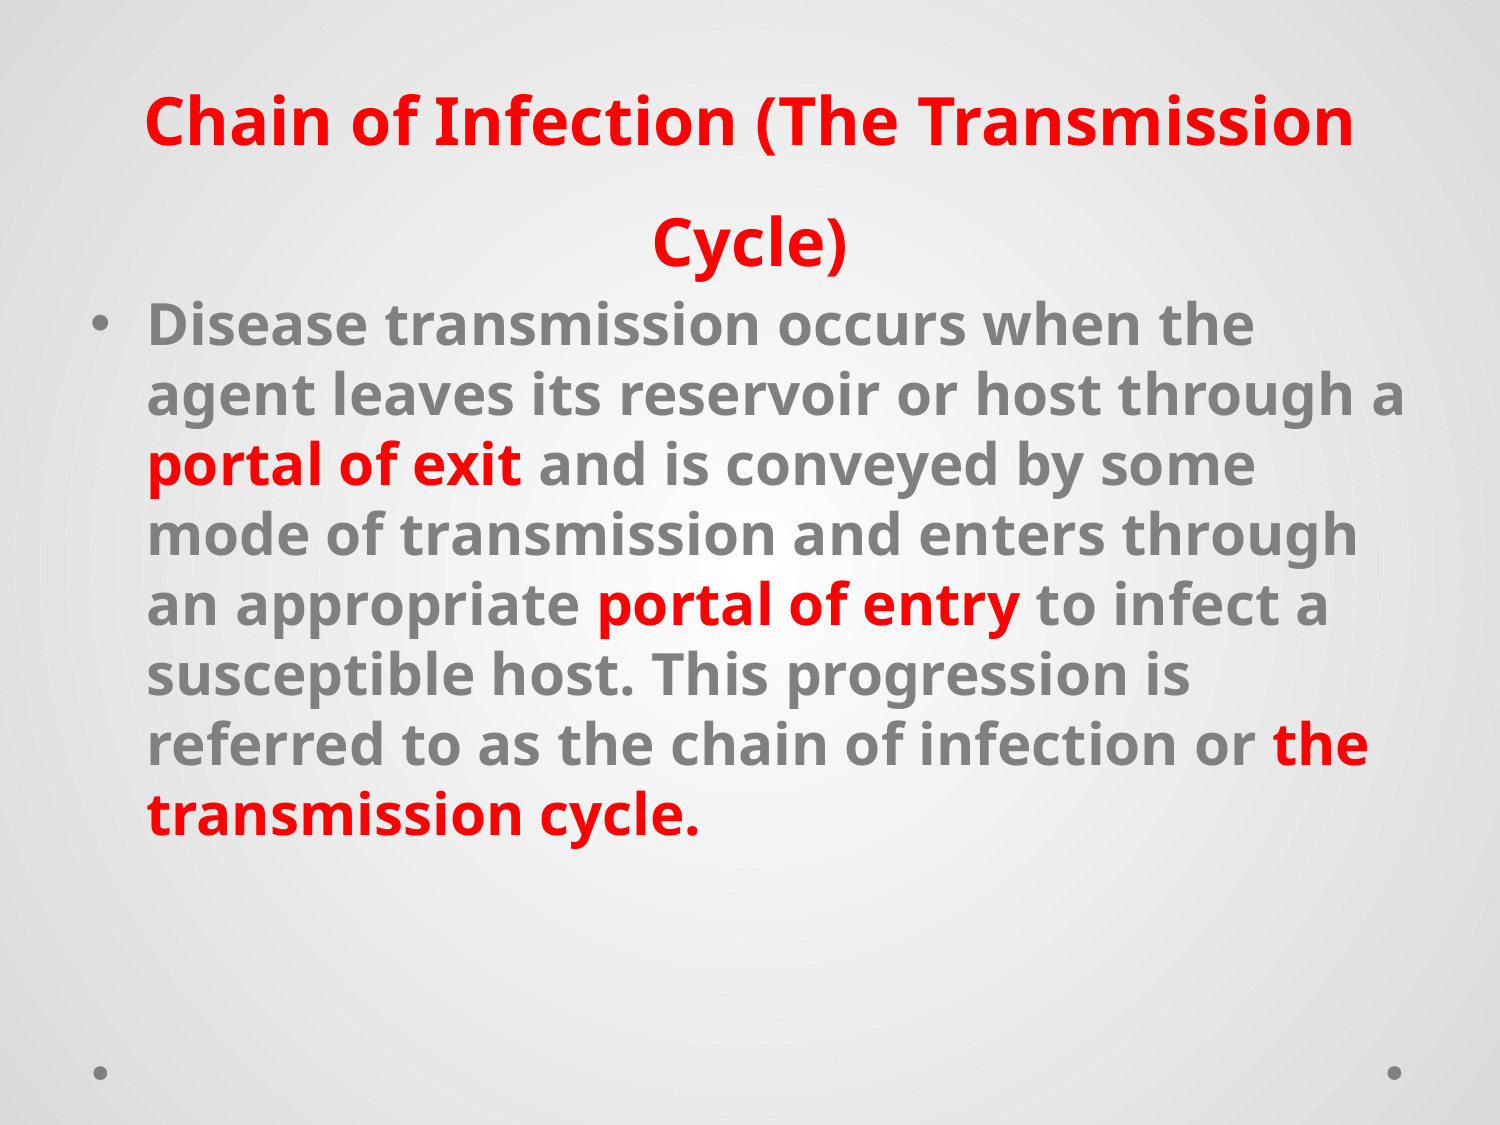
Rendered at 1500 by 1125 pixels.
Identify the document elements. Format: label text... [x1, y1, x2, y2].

list Disease transmission occurs when the agent leaves its reservoir or host through a portal of exit and is conveyed by some mode of transmission and enters through an appropriate portal of entry to infect a susceptible host. This progression is referred to as the chain of infection or the transmission cycle. [75, 279, 1425, 1125]
title Chain of Infection (The Transmission Cycle) [75, 37, 1425, 279]
